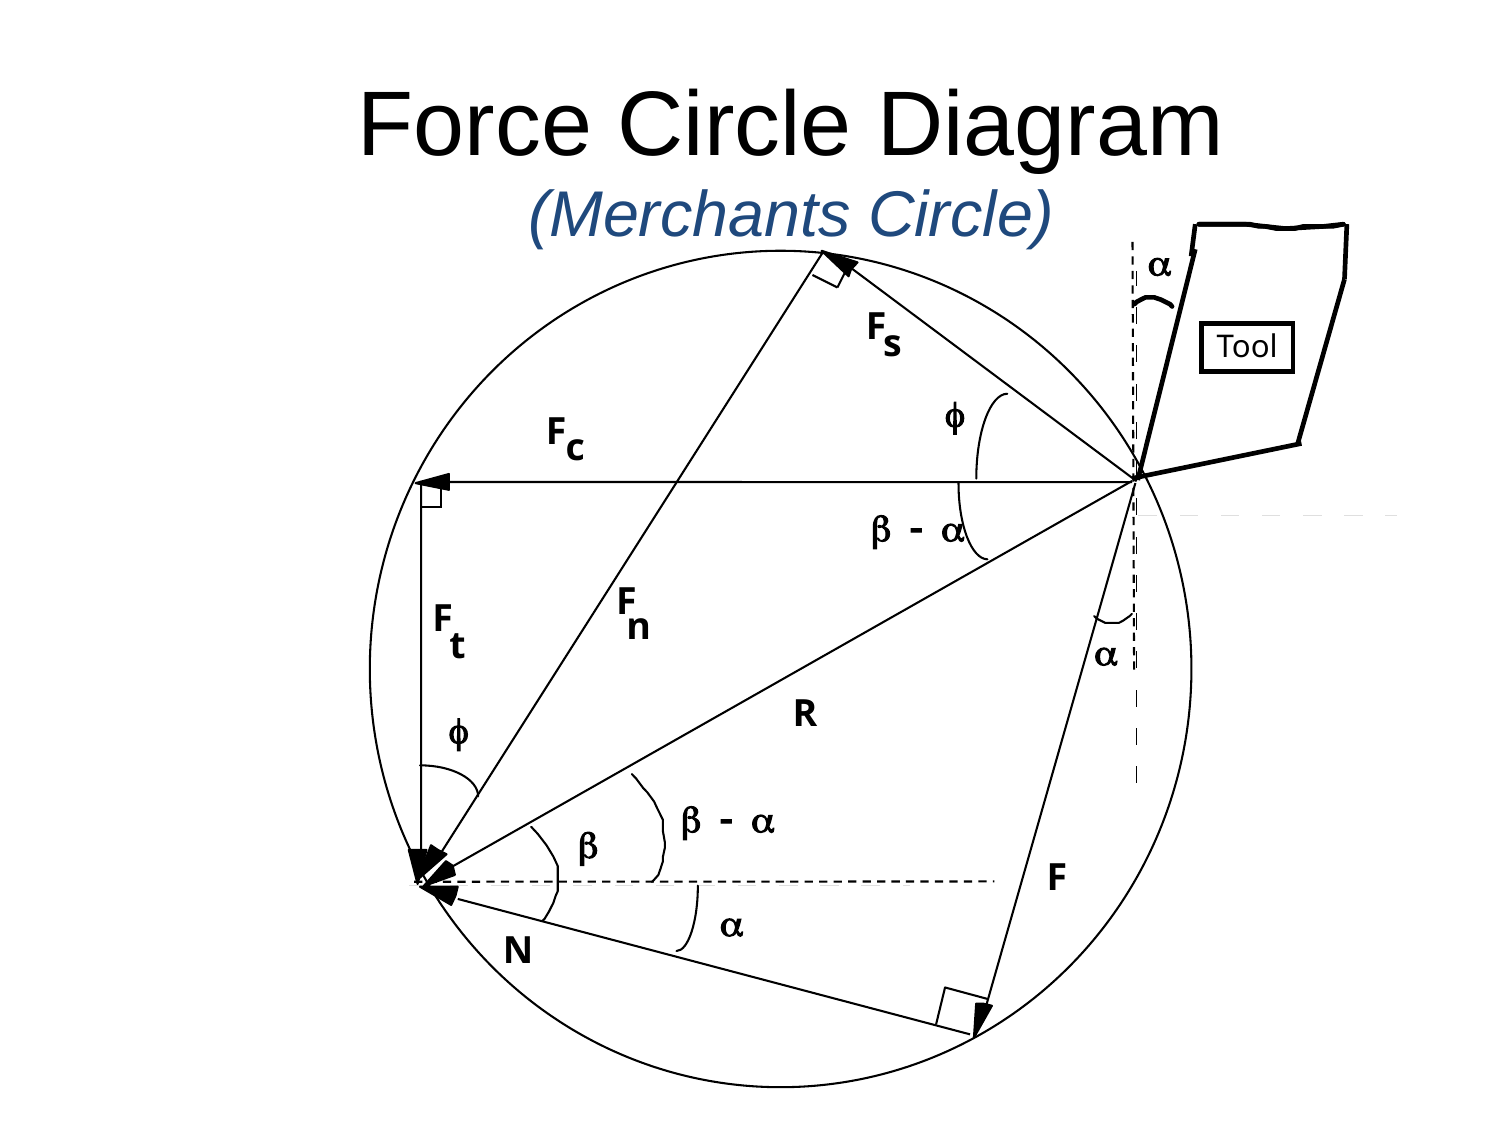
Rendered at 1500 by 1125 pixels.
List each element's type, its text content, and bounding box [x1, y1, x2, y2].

text_box [821, 250, 858, 277]
text_box F [601, 575, 652, 630]
text_box [958, 483, 988, 560]
text_box F [417, 591, 468, 647]
text_box [423, 861, 455, 886]
text_box [1094, 613, 1132, 623]
text_box [415, 473, 449, 490]
text_box b - a [665, 792, 790, 848]
text_box [1134, 297, 1173, 307]
text_box [420, 765, 479, 797]
text_box [408, 849, 427, 881]
text_box F [1031, 850, 1083, 906]
text_box [420, 886, 458, 905]
text_box b - a [856, 501, 980, 557]
text_box [936, 987, 988, 1024]
text_box N [488, 923, 549, 979]
text_box [976, 393, 1008, 479]
text_box s [868, 316, 917, 372]
text_box Tool [1201, 323, 1293, 372]
text_box [369, 250, 1192, 1088]
text_box a [705, 896, 759, 952]
text_box [676, 885, 698, 952]
text_box f [434, 703, 484, 759]
text_box f [930, 386, 980, 442]
text_box [1198, 224, 1344, 229]
text_box F [531, 405, 582, 461]
text_box c [550, 420, 600, 476]
text_box a [1079, 625, 1133, 681]
text_box [973, 1003, 992, 1038]
text_box t [434, 618, 481, 674]
text_box n [611, 600, 666, 655]
text_box F [851, 299, 902, 355]
text_box [422, 485, 442, 508]
text_box [531, 826, 558, 922]
text_box R [777, 687, 833, 743]
text_box [631, 774, 665, 881]
text_box b [563, 818, 614, 874]
text_box Force Circle Diagram (Merchants Circle) [347, 65, 1236, 256]
text_box [417, 845, 447, 880]
text_box a [1133, 235, 1187, 291]
